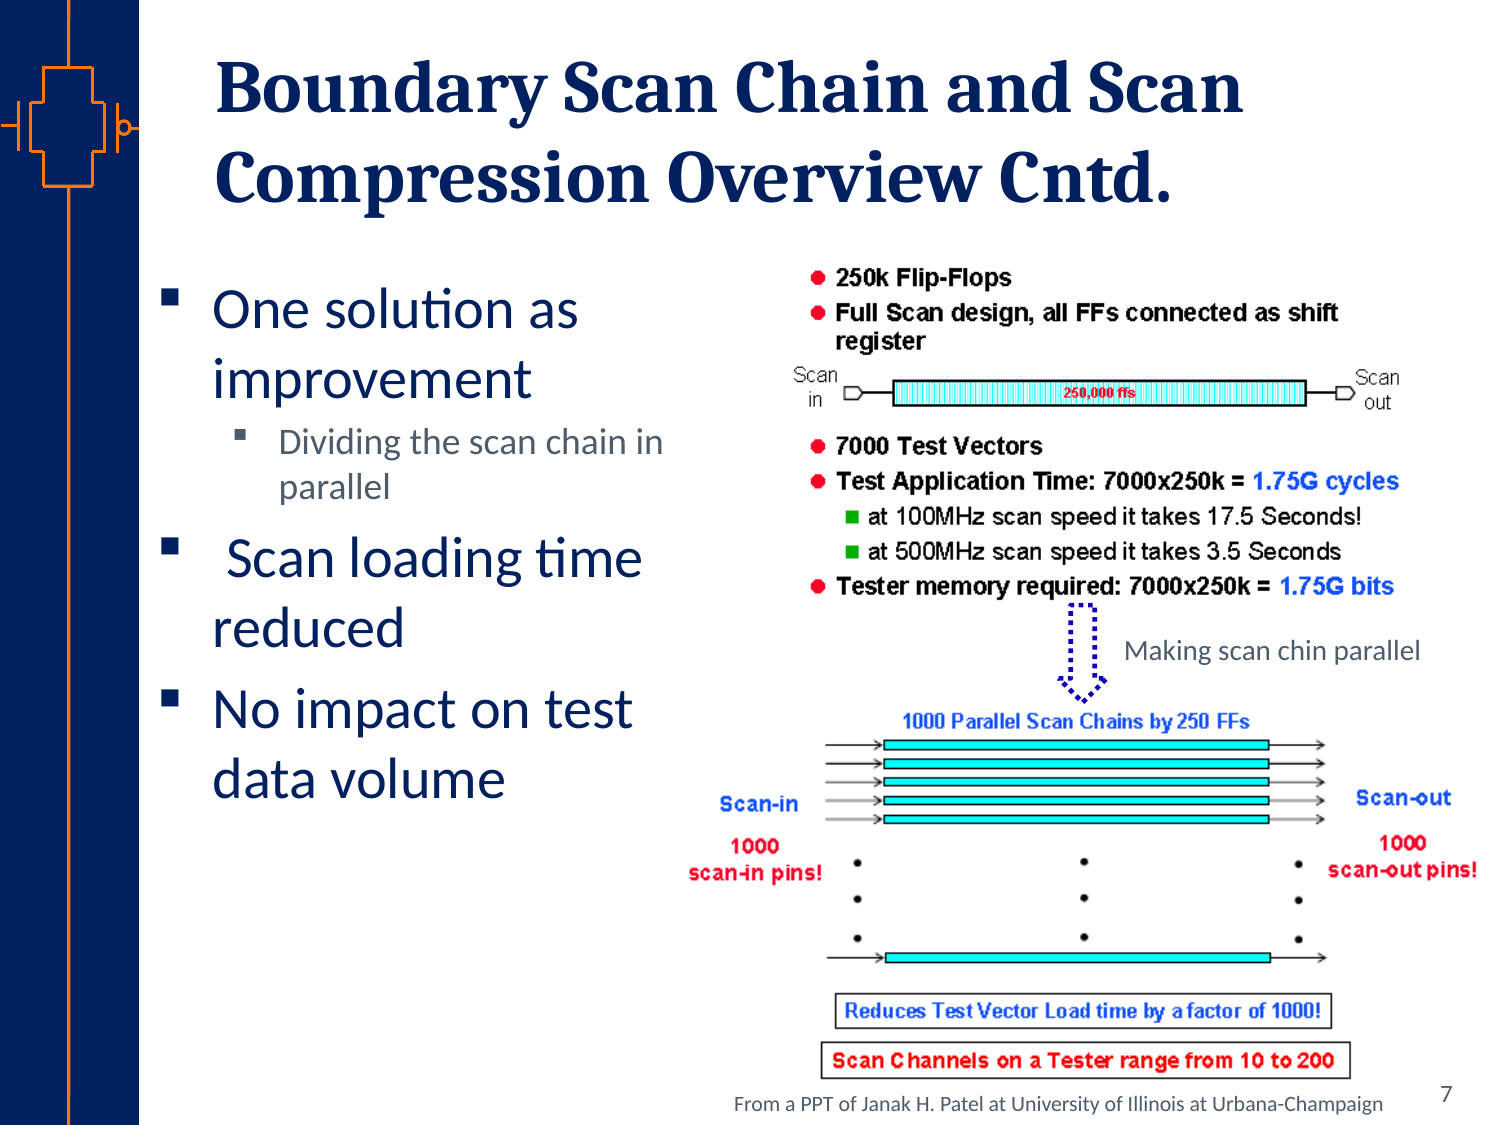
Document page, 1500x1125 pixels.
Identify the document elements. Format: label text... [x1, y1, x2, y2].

text_box From a PPT of Janak H. Patel at University of Illinois at Urbana-Champaign [719, 1095, 1400, 1123]
title Boundary Scan Chain and Scan Compression Overview Cntd. [200, 0, 1388, 225]
slide_number 7 [1425, 1062, 1488, 1123]
list One solution as improvement Dividing the scan chain in parallel Scan loading time reduced No impact on test data volume [141, 262, 675, 988]
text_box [681, 263, 1484, 1085]
